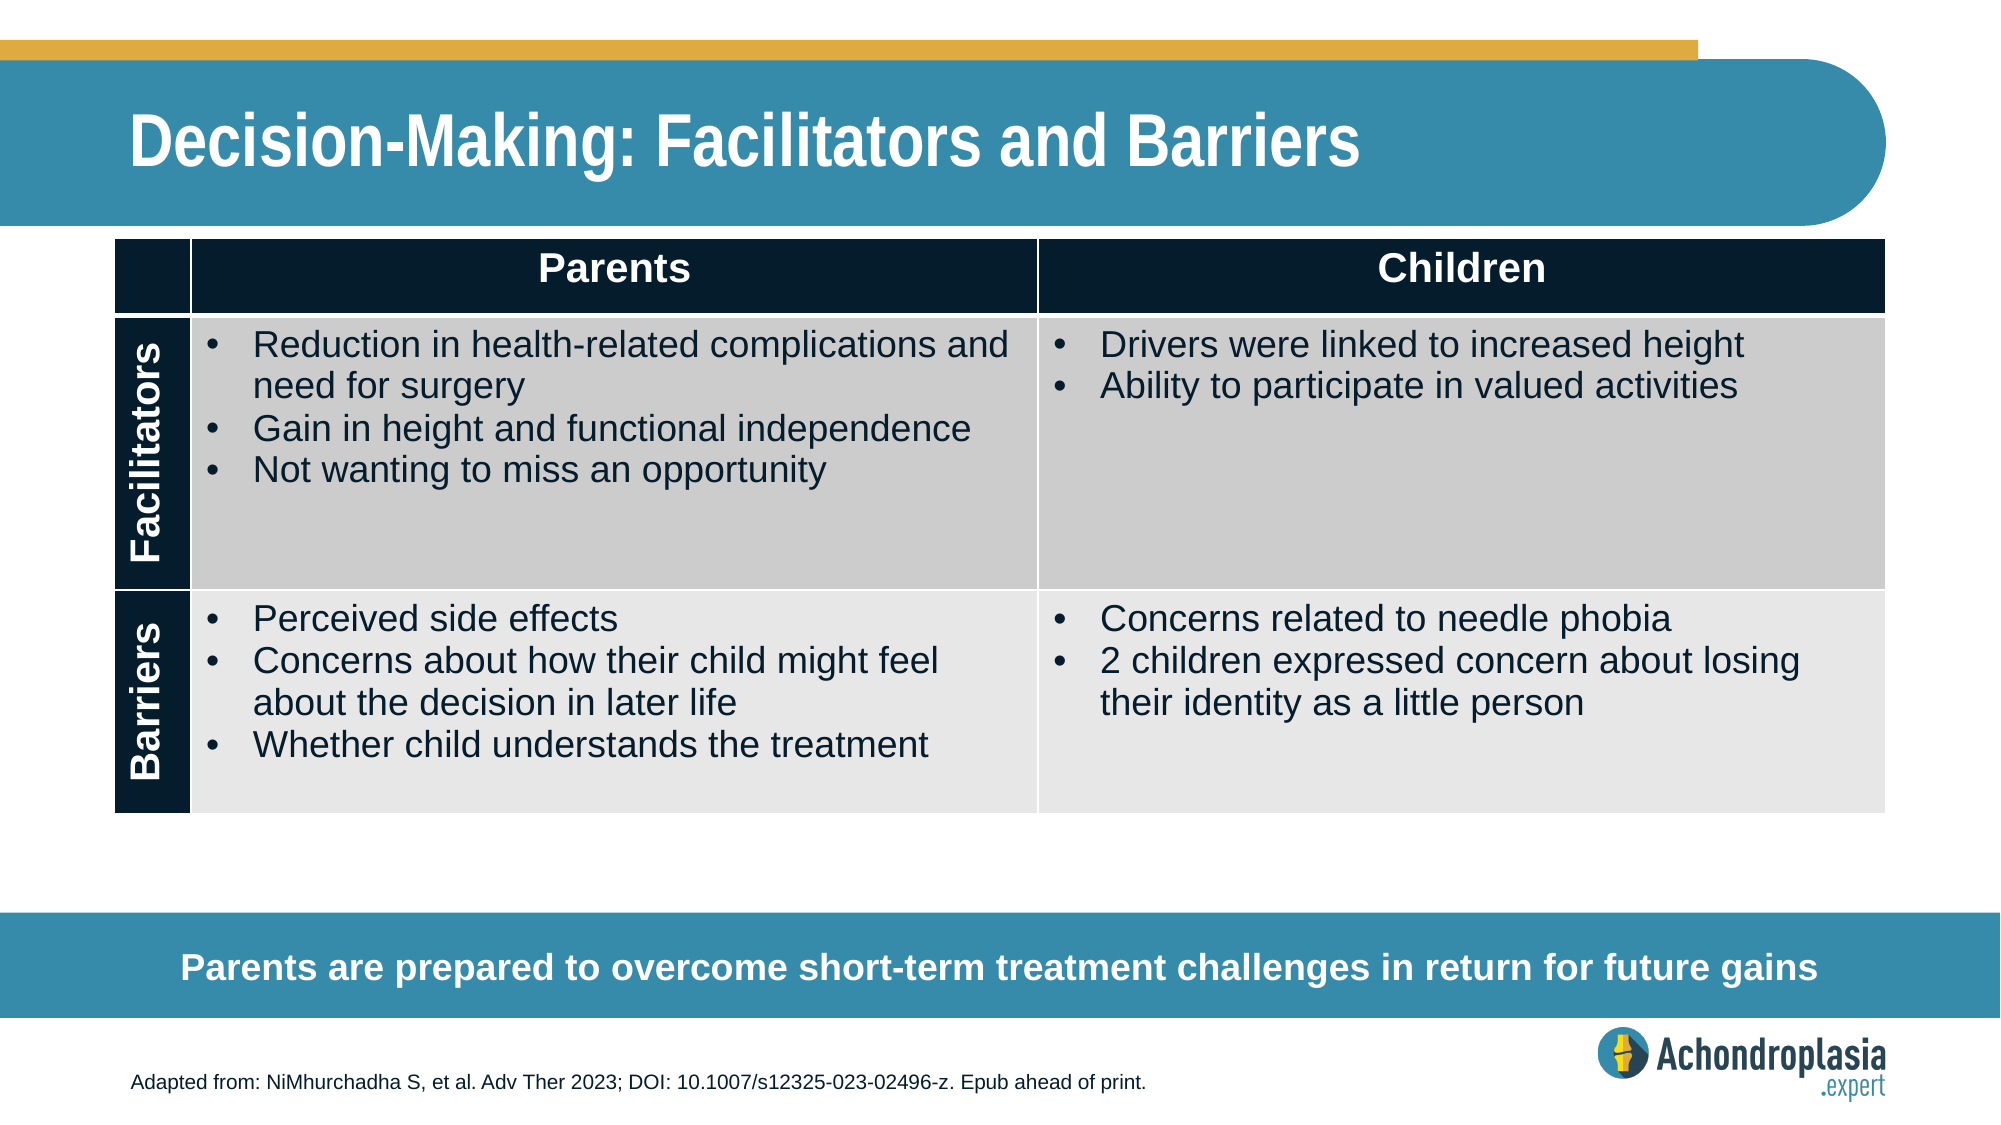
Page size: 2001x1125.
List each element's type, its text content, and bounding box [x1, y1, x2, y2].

table_cell Facilitators [115, 318, 190, 589]
table_header Parents [192, 239, 1037, 313]
title Decision-Making: Facilitators and Barriers [114, 59, 1886, 225]
picture [1598, 1027, 1886, 1102]
table_cell Drivers were linked to increased height Ability to participate in valued activities [1039, 318, 1885, 589]
table_header [115, 239, 190, 313]
table_cell Reduction in health-related complications and need for surgery Gain in height and functional independence Not wanting to miss an opportunity [192, 318, 1037, 589]
table_cell Barriers [115, 591, 190, 813]
table_header Children [1039, 239, 1885, 313]
table_cell Concerns related to needle phobia 2 children expressed concern about losing their identity as a little person [1039, 591, 1885, 813]
footer Adapted from: NiMhurchadha S, et al. Adv Ther 2023; DOI: 10.1007/s12325-023-02496-z. Epub ahead of print. [115, 1018, 1598, 1102]
table_cell Perceived side effects Concerns about how their child might feel about the decision in later life Whether child understands the treatment [192, 591, 1037, 813]
list Parents are prepared to overcome short-term treatment challenges in return for future gains [0, 912, 2000, 1018]
